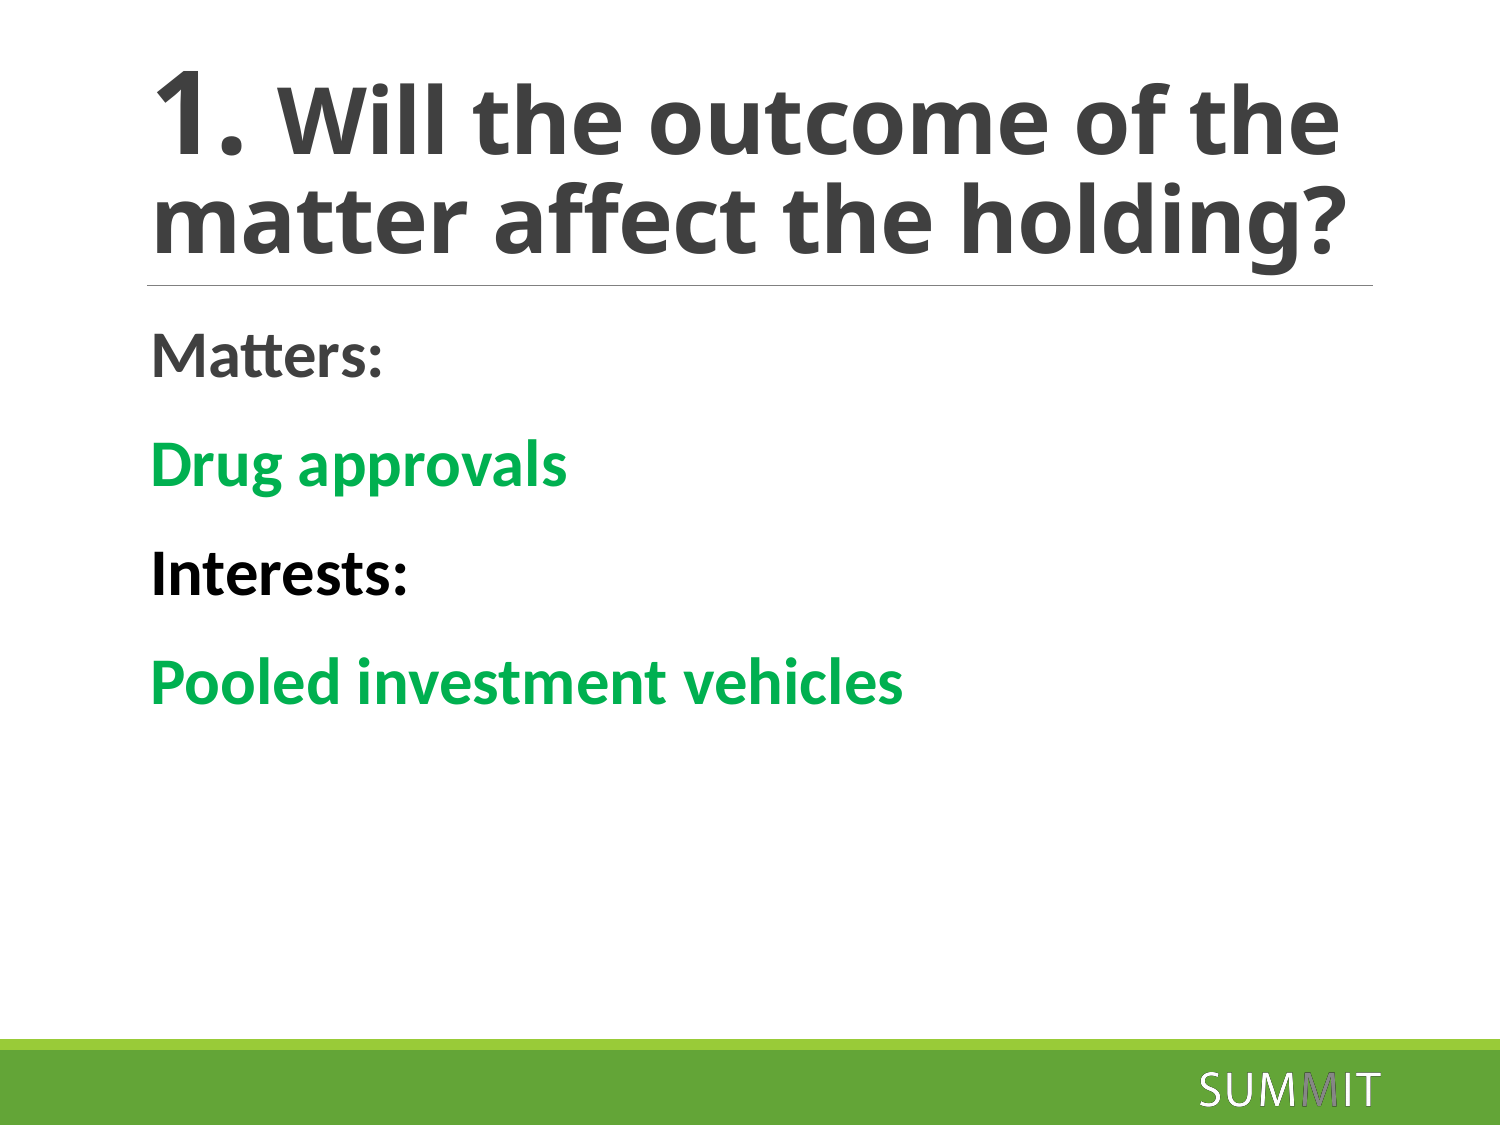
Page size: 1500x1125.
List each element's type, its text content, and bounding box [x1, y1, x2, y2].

picture [1196, 1024, 1386, 1125]
title 1. Will the outcome of the matter affect the holding? [135, 47, 1373, 285]
list Matters: Drug approvals Interests: Pooled investment vehicles [135, 302, 1373, 963]
